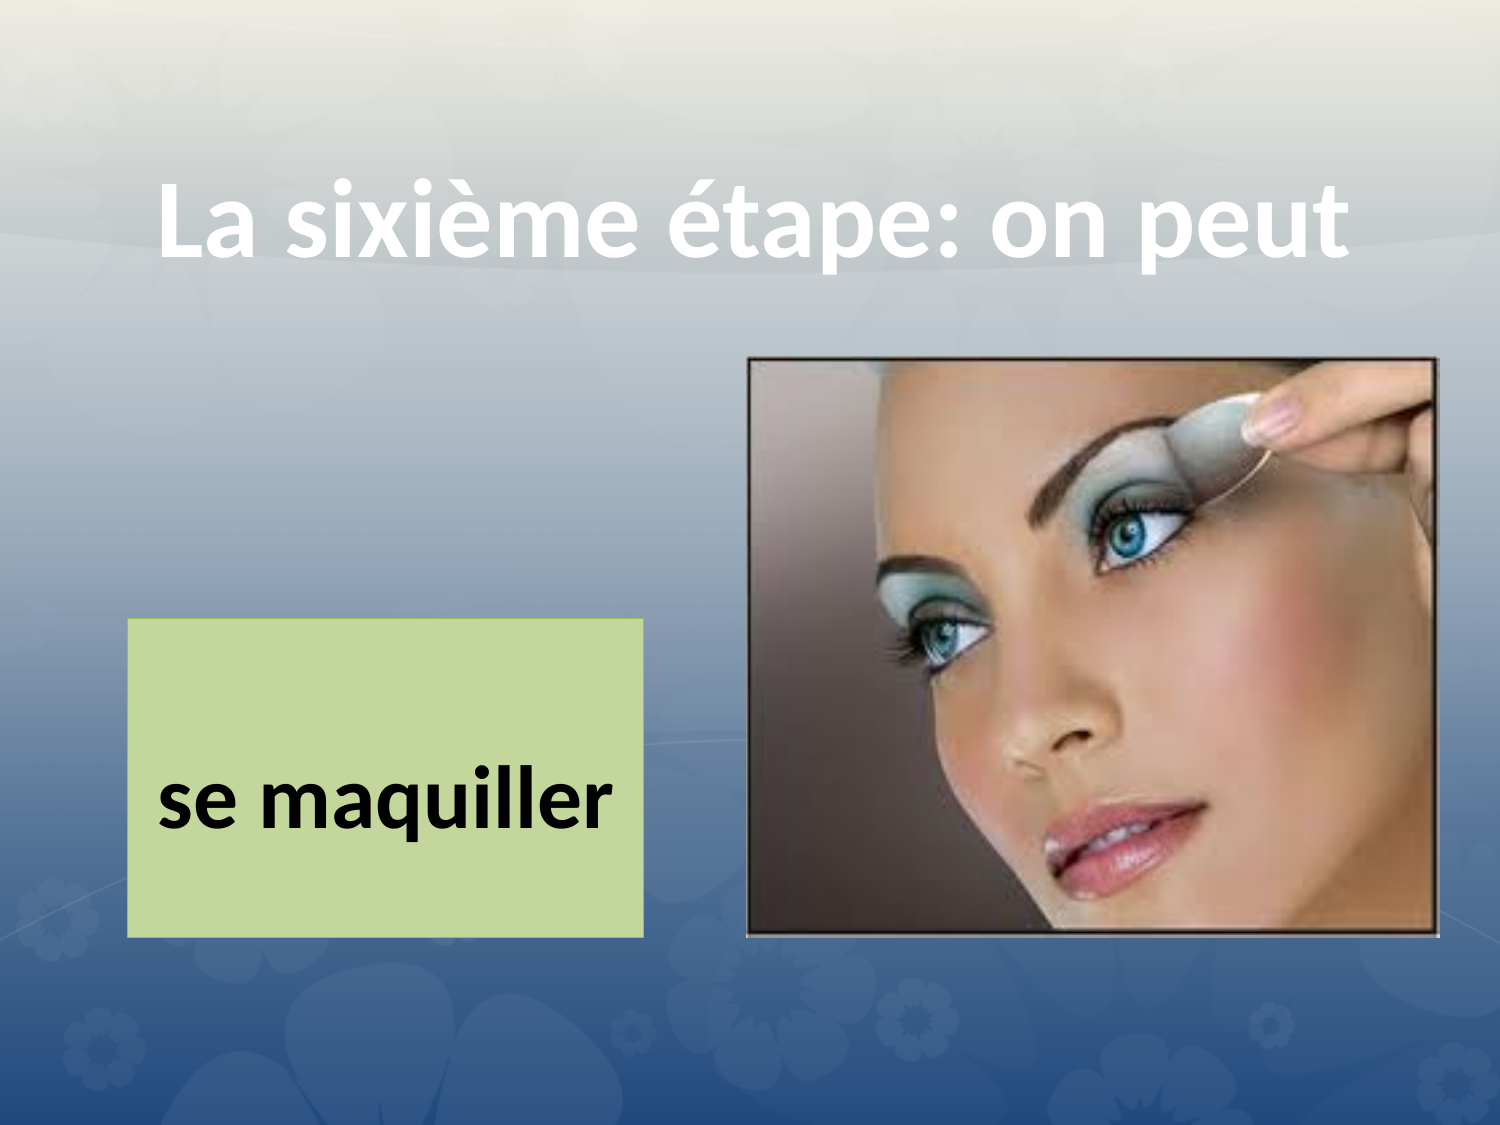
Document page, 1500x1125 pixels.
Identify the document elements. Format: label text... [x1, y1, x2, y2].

picture [0, 0, 1500, 1125]
subtitle se maquiller [127, 618, 644, 938]
title La sixième étape: on peut [132, 88, 1377, 291]
